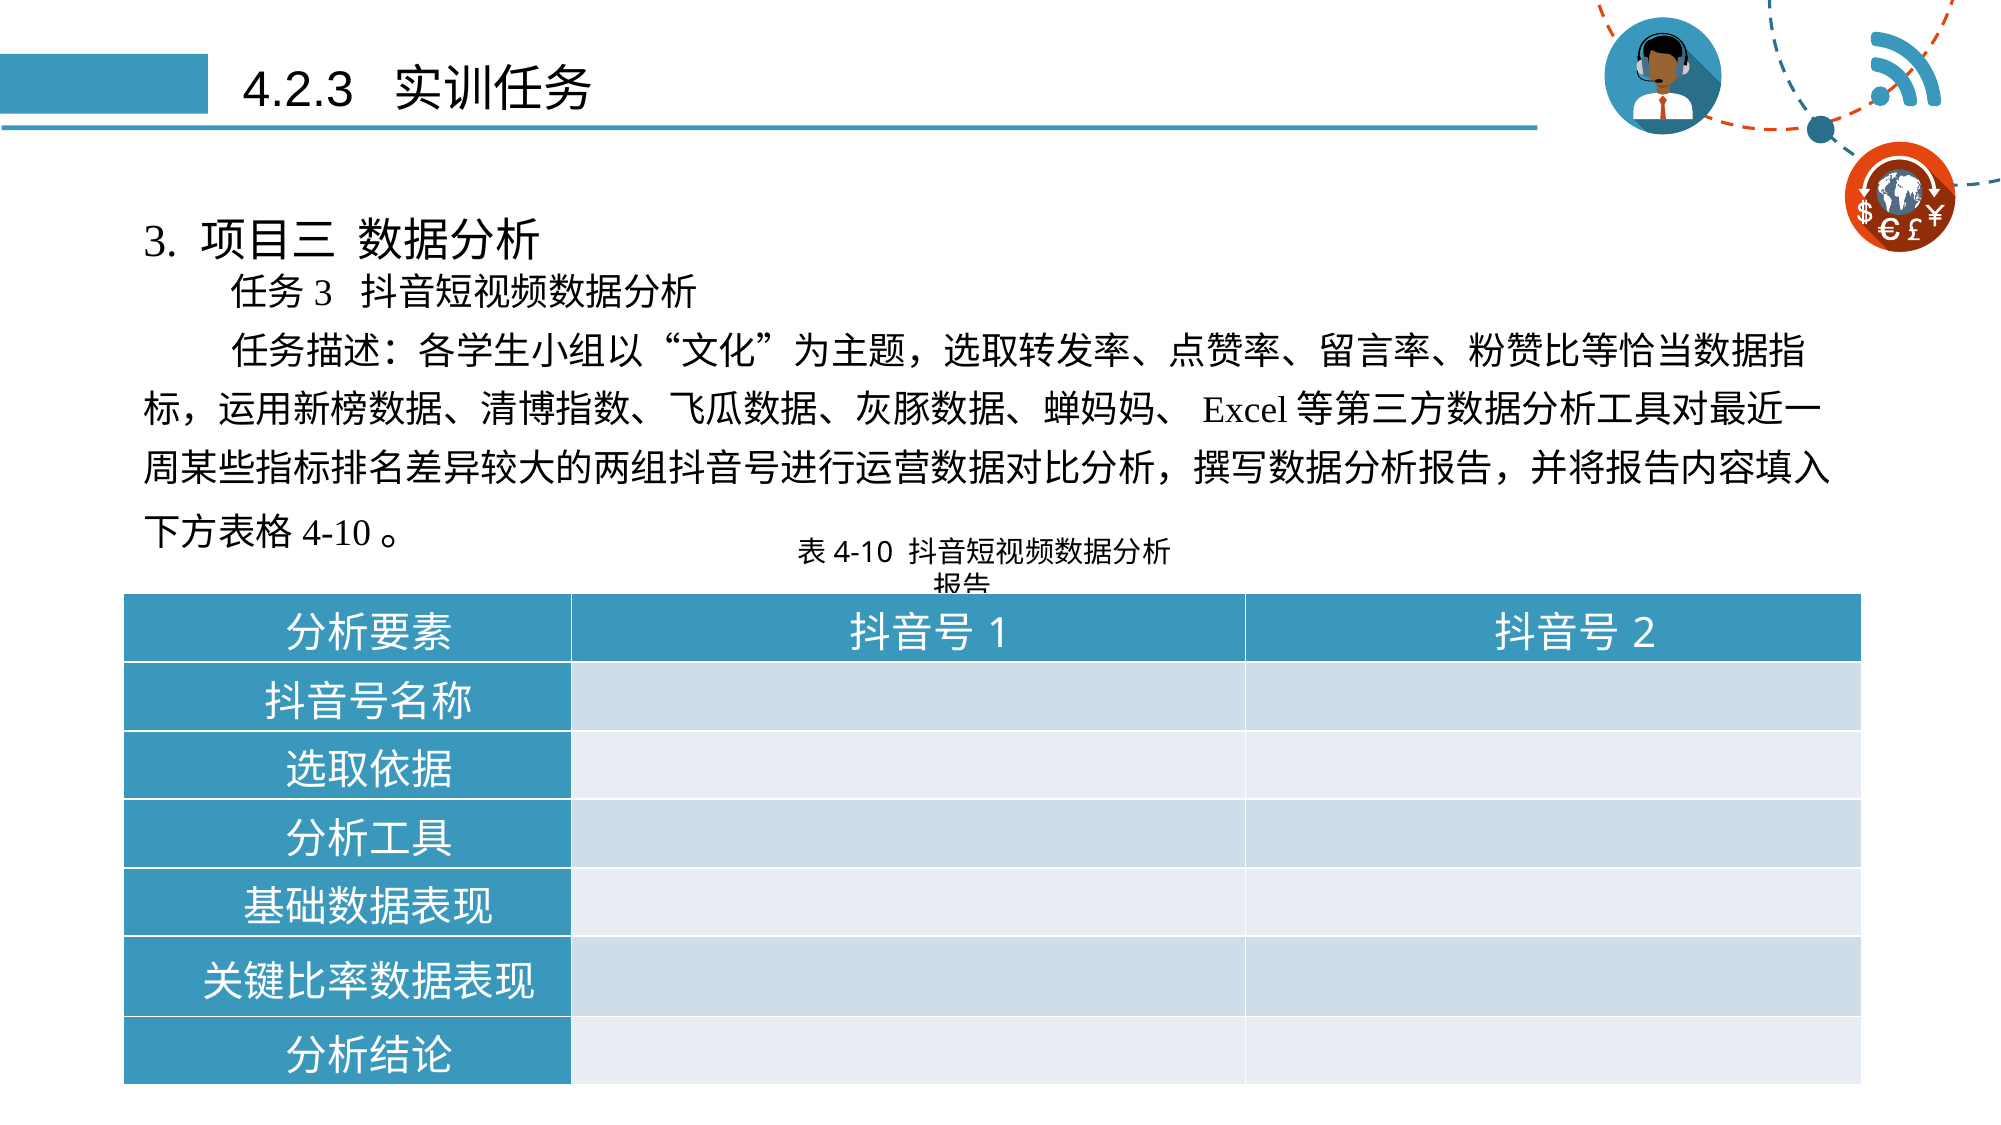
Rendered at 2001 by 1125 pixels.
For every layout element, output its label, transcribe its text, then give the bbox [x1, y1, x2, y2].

table_cell 基础数据表现 [124, 869, 571, 935]
table_cell [1246, 800, 1861, 867]
table_header 抖音号2 [1246, 594, 1861, 661]
table_cell [572, 732, 1245, 798]
table_cell 抖音号名称 [124, 663, 571, 730]
table_cell [572, 1017, 1245, 1084]
table_header 抖音号1 [572, 594, 1245, 661]
title 4.2.3 实训任务 [222, 55, 1863, 127]
table_cell [1246, 732, 1861, 798]
table_cell [572, 937, 1245, 1016]
table_header 分析要素 [124, 594, 571, 661]
list 3. 项目三 数据分析 任务3 抖音短视频数据分析 任务描述：各学生小组以“文化”为主题，选取转发率、点赞率、留言率、粉赞比等恰当数据指标，运用新榜数据、清博指数、飞瓜数据、灰豚数据、蝉妈妈、Excel等第三方数据分析工具对最近一周某些指标排名差异较大的两组抖音号进行运营数据对比分析，撰写数据分析报告，并将报告内容填入下方表格4-10。 [123, 173, 1863, 593]
text_box 表4-10 抖音短视频数据分析报告 [731, 543, 1194, 593]
table_cell 关键比率数据表现 [124, 937, 571, 1016]
table_cell [572, 800, 1245, 867]
table_cell 分析工具 [124, 800, 571, 867]
table_cell [572, 663, 1245, 730]
table_cell [1246, 869, 1861, 935]
table_cell 选取依据 [124, 732, 571, 798]
table_cell [1246, 663, 1861, 730]
table_cell [572, 869, 1245, 935]
table_cell 分析结论 [124, 1017, 571, 1084]
table_cell [1246, 1017, 1861, 1084]
table_cell [1246, 937, 1861, 1016]
